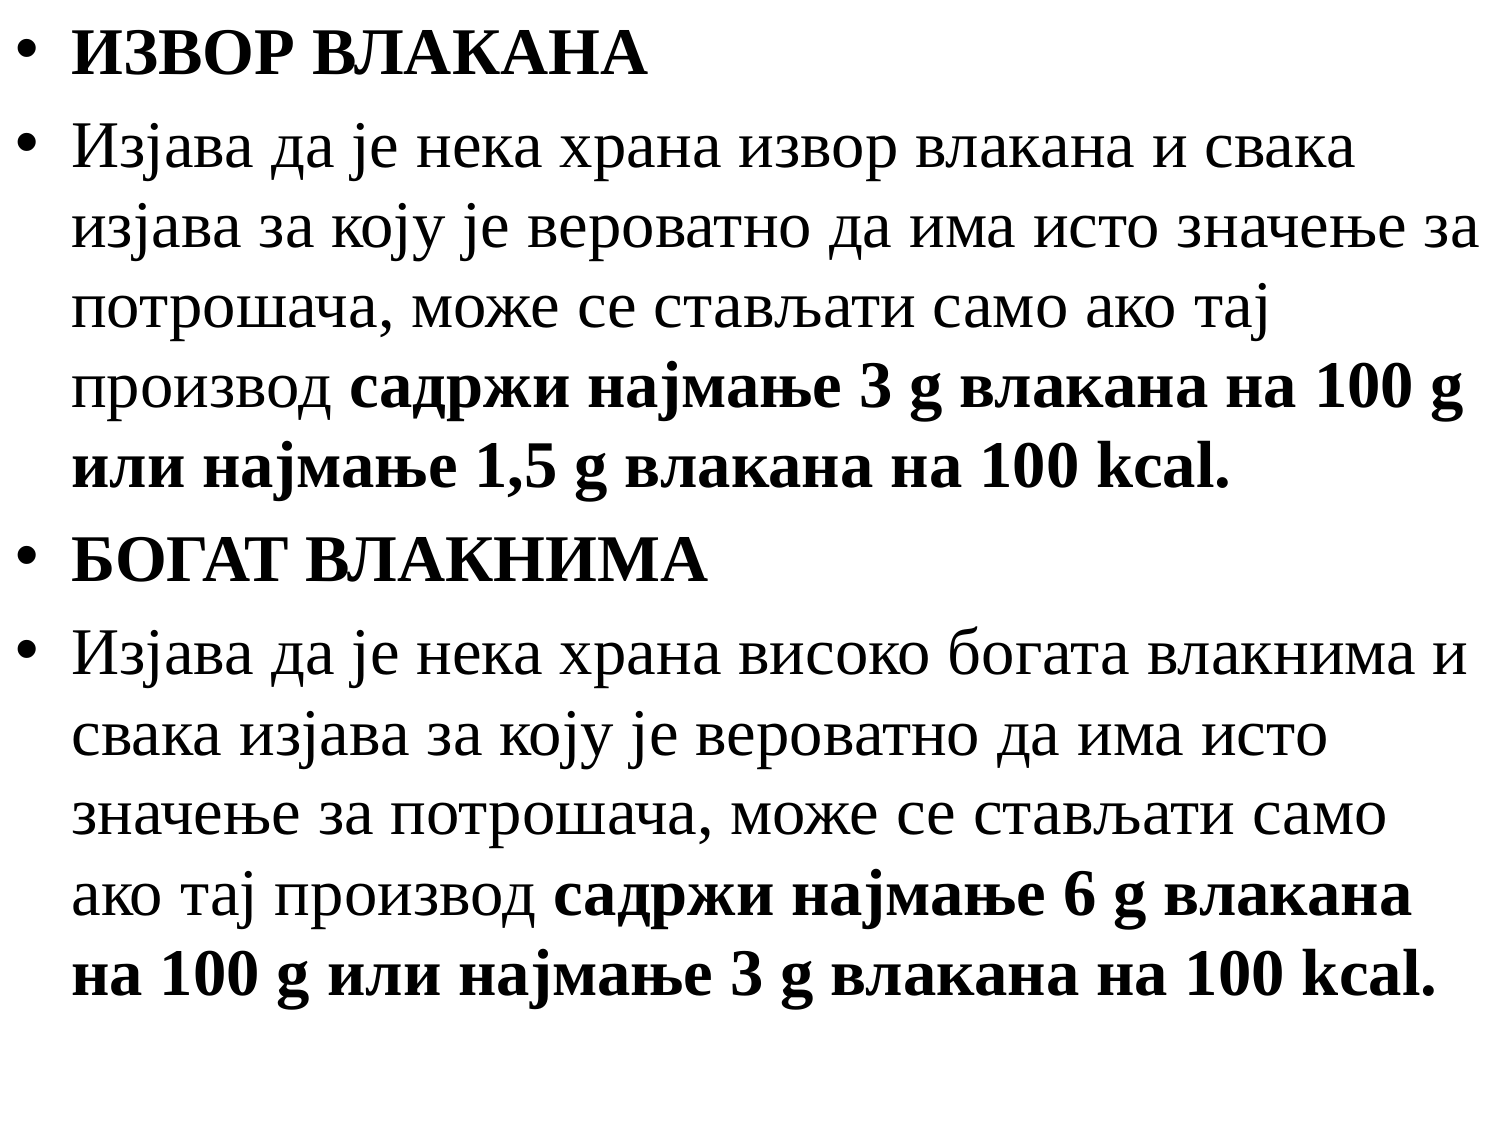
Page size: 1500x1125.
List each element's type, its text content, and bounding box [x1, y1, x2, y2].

list ИЗВОР ВЛАКАНА Изјава да је нека храна извор влакана и свака изјава за коју је вероватно да има исто значење за потрошача, може се стављати само ако тај производ садржи најмање 3 g влакана на 100 g или најмање 1,5 g влакана на 100 kcal. БОГАТ ВЛАКНИМА Изјава да је нека храна високо богата влакнима и свака изјава за коју је вероватно да има исто значење за потрошача, може се стављати само ако тај производ садржи најмање 6 g влакана на 100 g или најмање 3 g влакана на 100 kcal. [0, 0, 1500, 1125]
